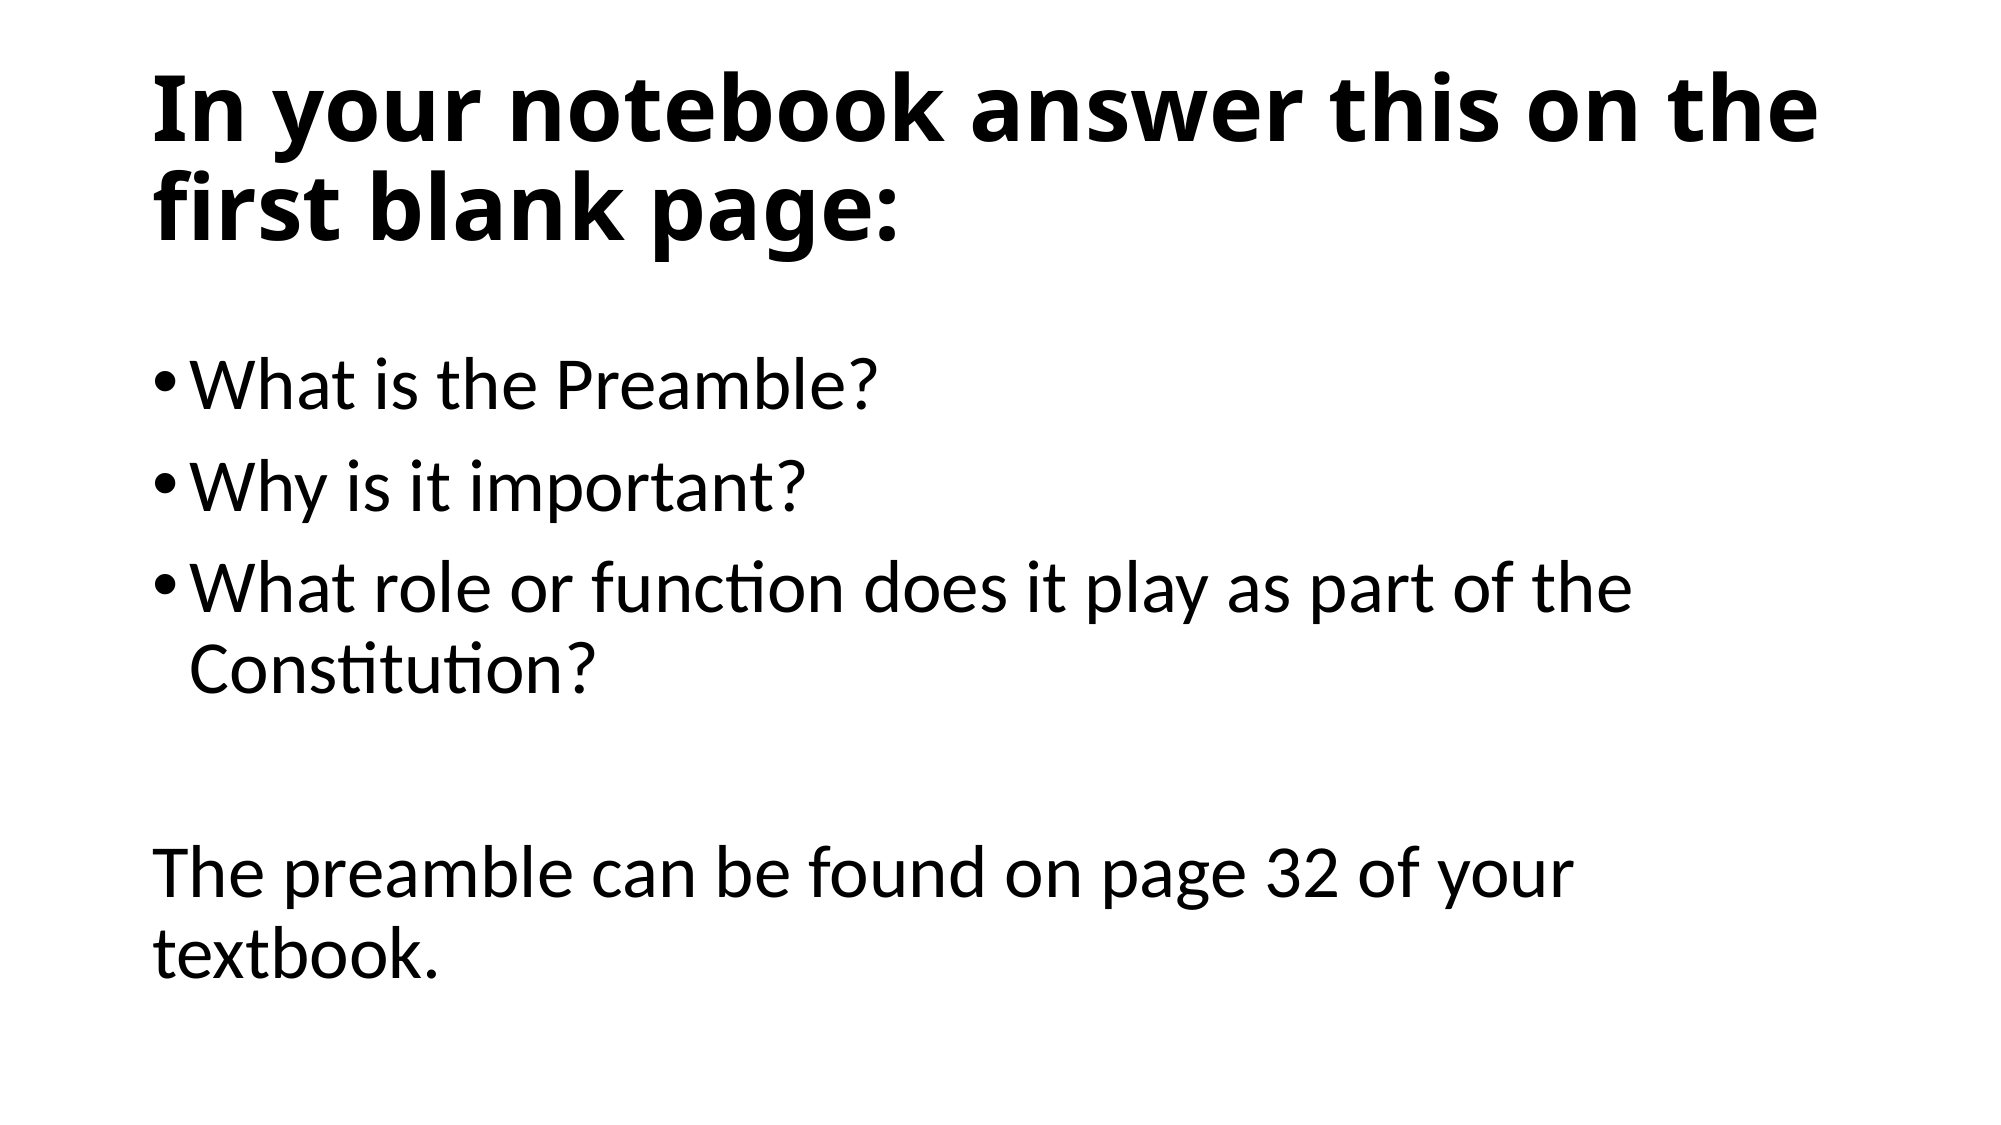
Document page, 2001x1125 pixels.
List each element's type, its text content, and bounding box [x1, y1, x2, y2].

list What is the Preamble? Why is it important? What role or function does it play as part of the Constitution? The preamble can be found on page 32 of your textbook. [137, 336, 1863, 1051]
title In your notebook answer this on the first blank page: [137, 52, 1863, 270]
